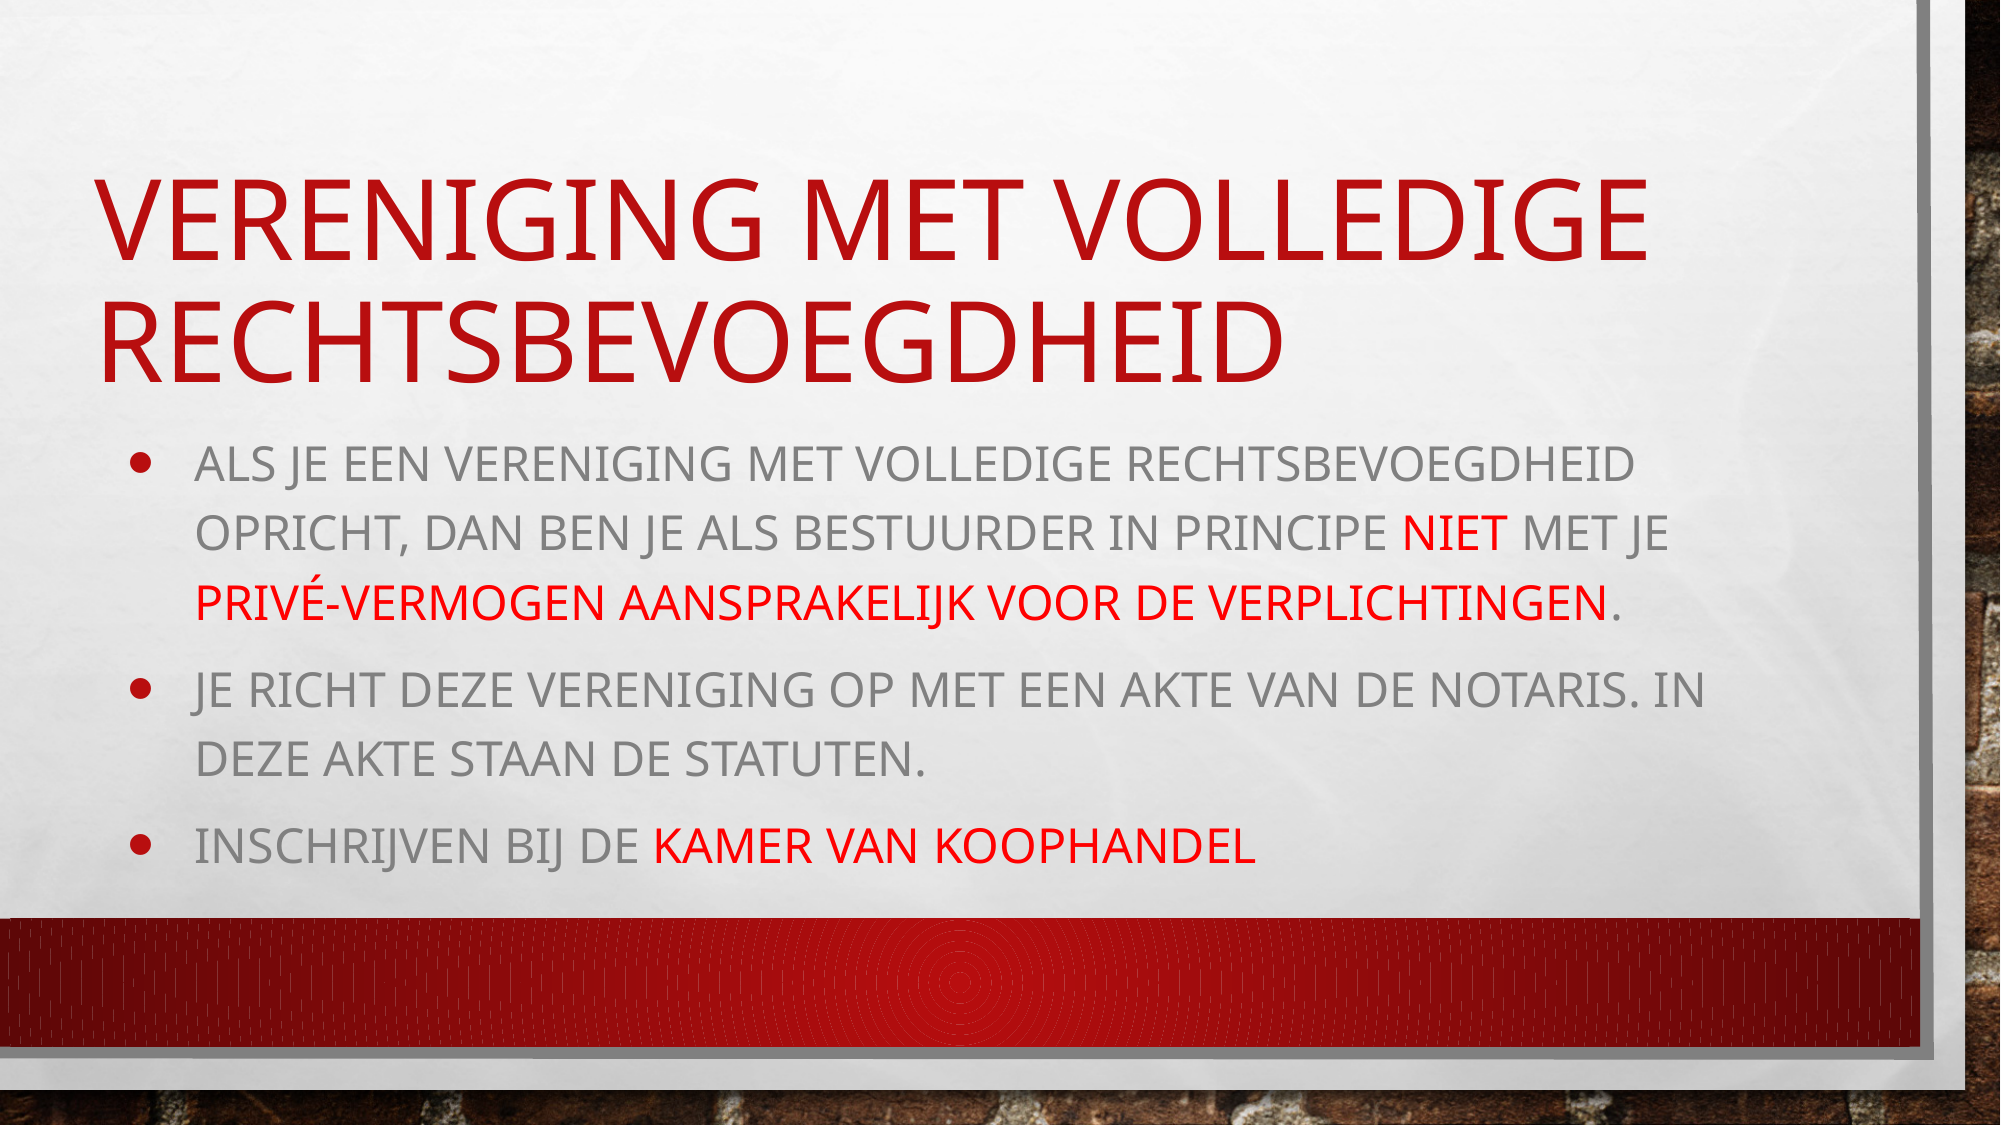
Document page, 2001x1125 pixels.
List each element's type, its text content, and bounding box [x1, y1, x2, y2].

list Als je een vereniging met volledige rechtsbevoegdheid opricht, dan ben je als bestuurder in principe niet met je privé-vermogen aansprakelijk voor de verplichtingen. Je richt deze vereniging op met een akte van de notaris. In deze akte staan de statuten. Inschrijven bij de kamer van koophandel [112, 413, 1818, 883]
picture [0, 0, 2000, 1125]
title Vereniging met volledige rechtsbevoegdheid [79, 112, 1818, 414]
